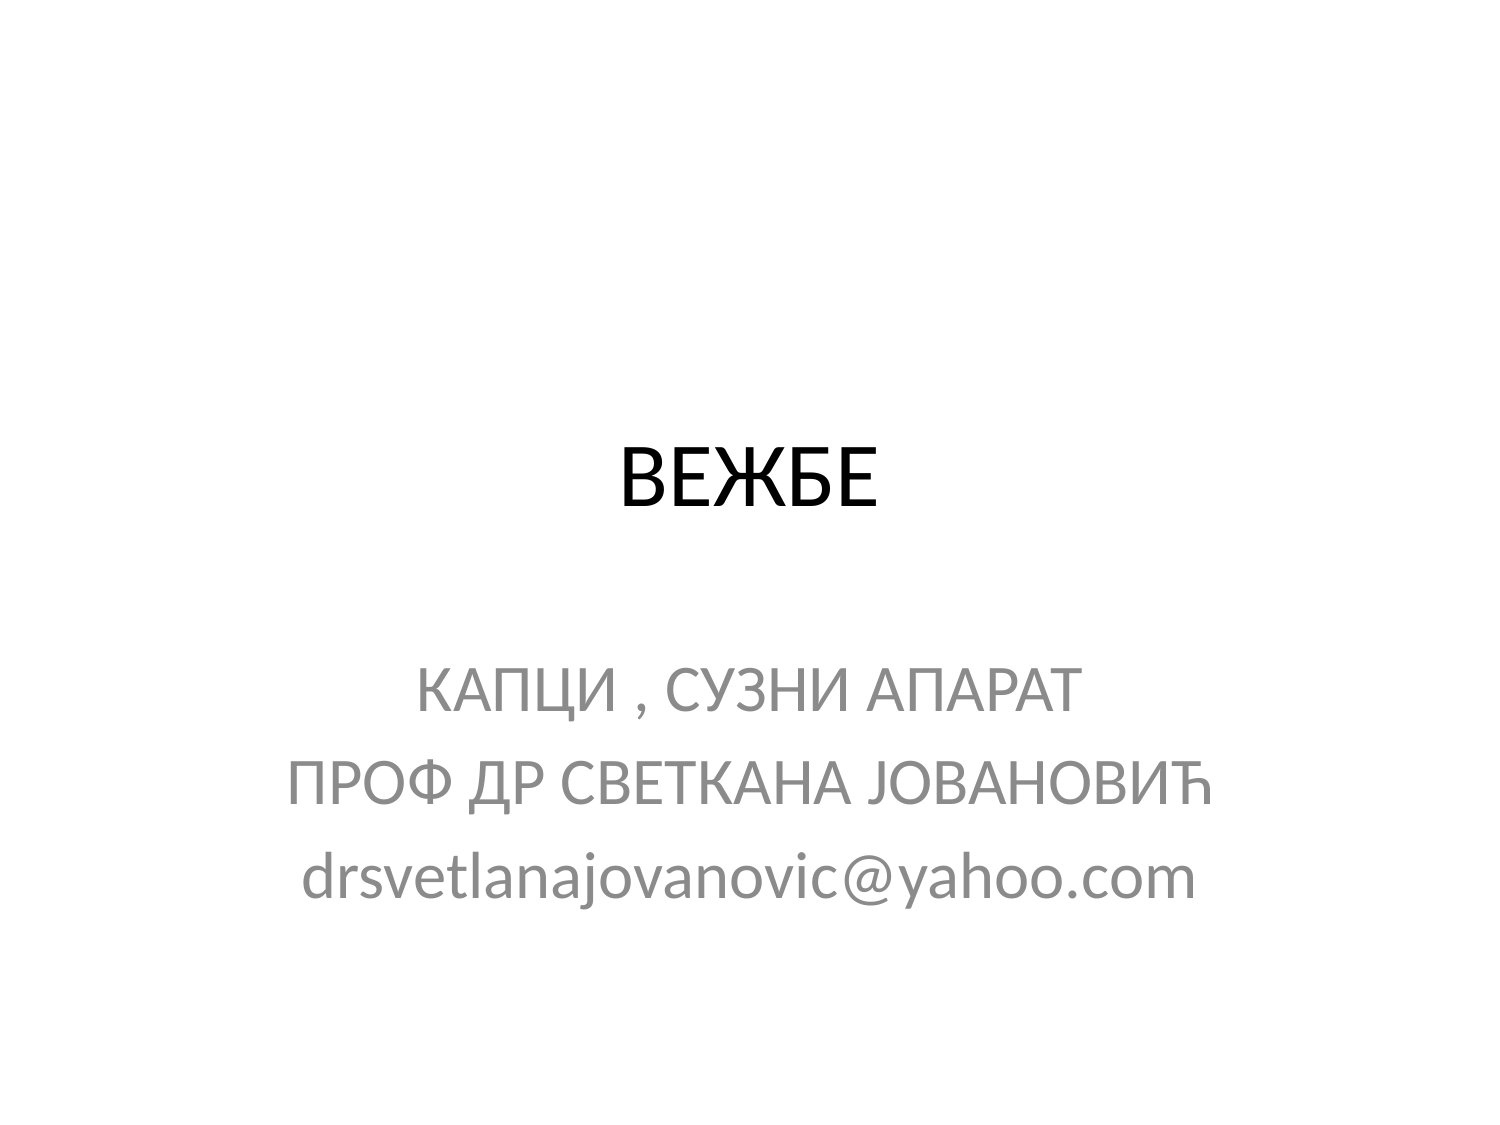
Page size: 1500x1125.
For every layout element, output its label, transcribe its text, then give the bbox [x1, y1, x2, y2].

subtitle КАПЦИ , СУЗНИ АПАРАТ ПРОФ ДР СВЕТКАНА ЈОВАНОВИЋ drsvetlanajovanovic@yahoo.com [225, 637, 1275, 925]
title ВЕЖБЕ [112, 349, 1388, 591]
